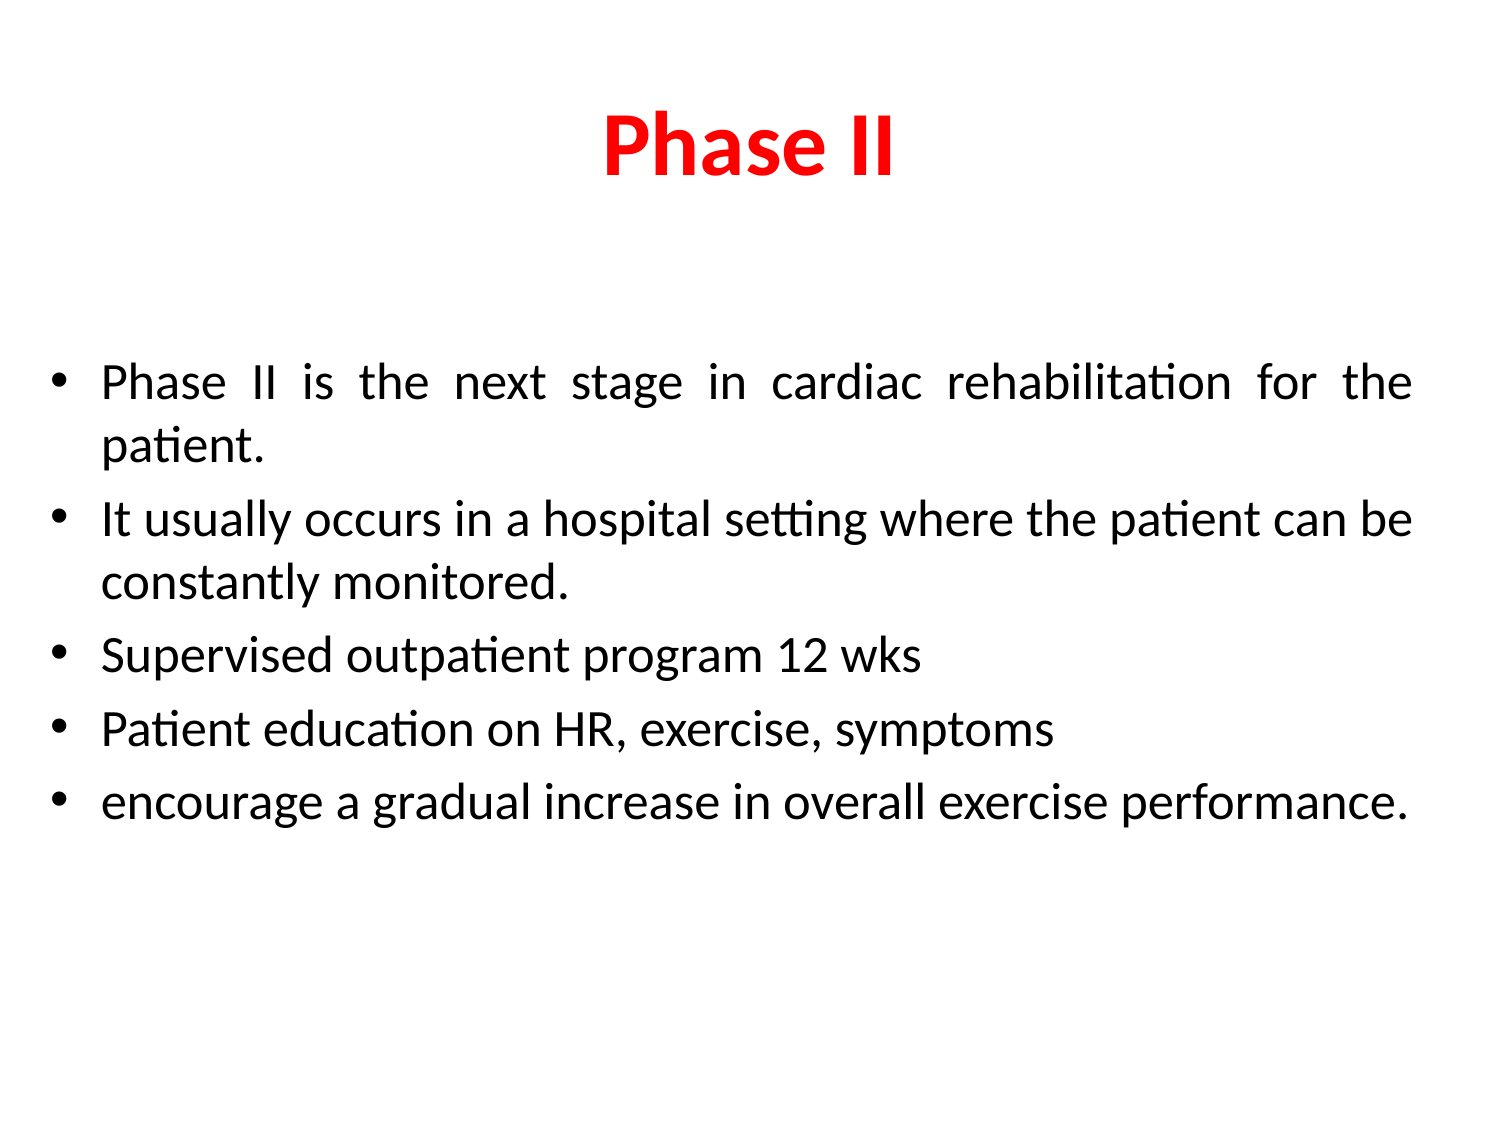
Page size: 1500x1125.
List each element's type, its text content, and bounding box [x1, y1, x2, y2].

list Phase II is the next stage in cardiac rehabilitation for the patient. It usually occurs in a hospital setting where the patient can be constantly monitored. Supervised outpatient program 12 wks Patient education on HR, exercise, symptoms encourage a gradual increase in overall exercise performance. [35, 339, 1430, 903]
title Phase II [75, 45, 1425, 233]
